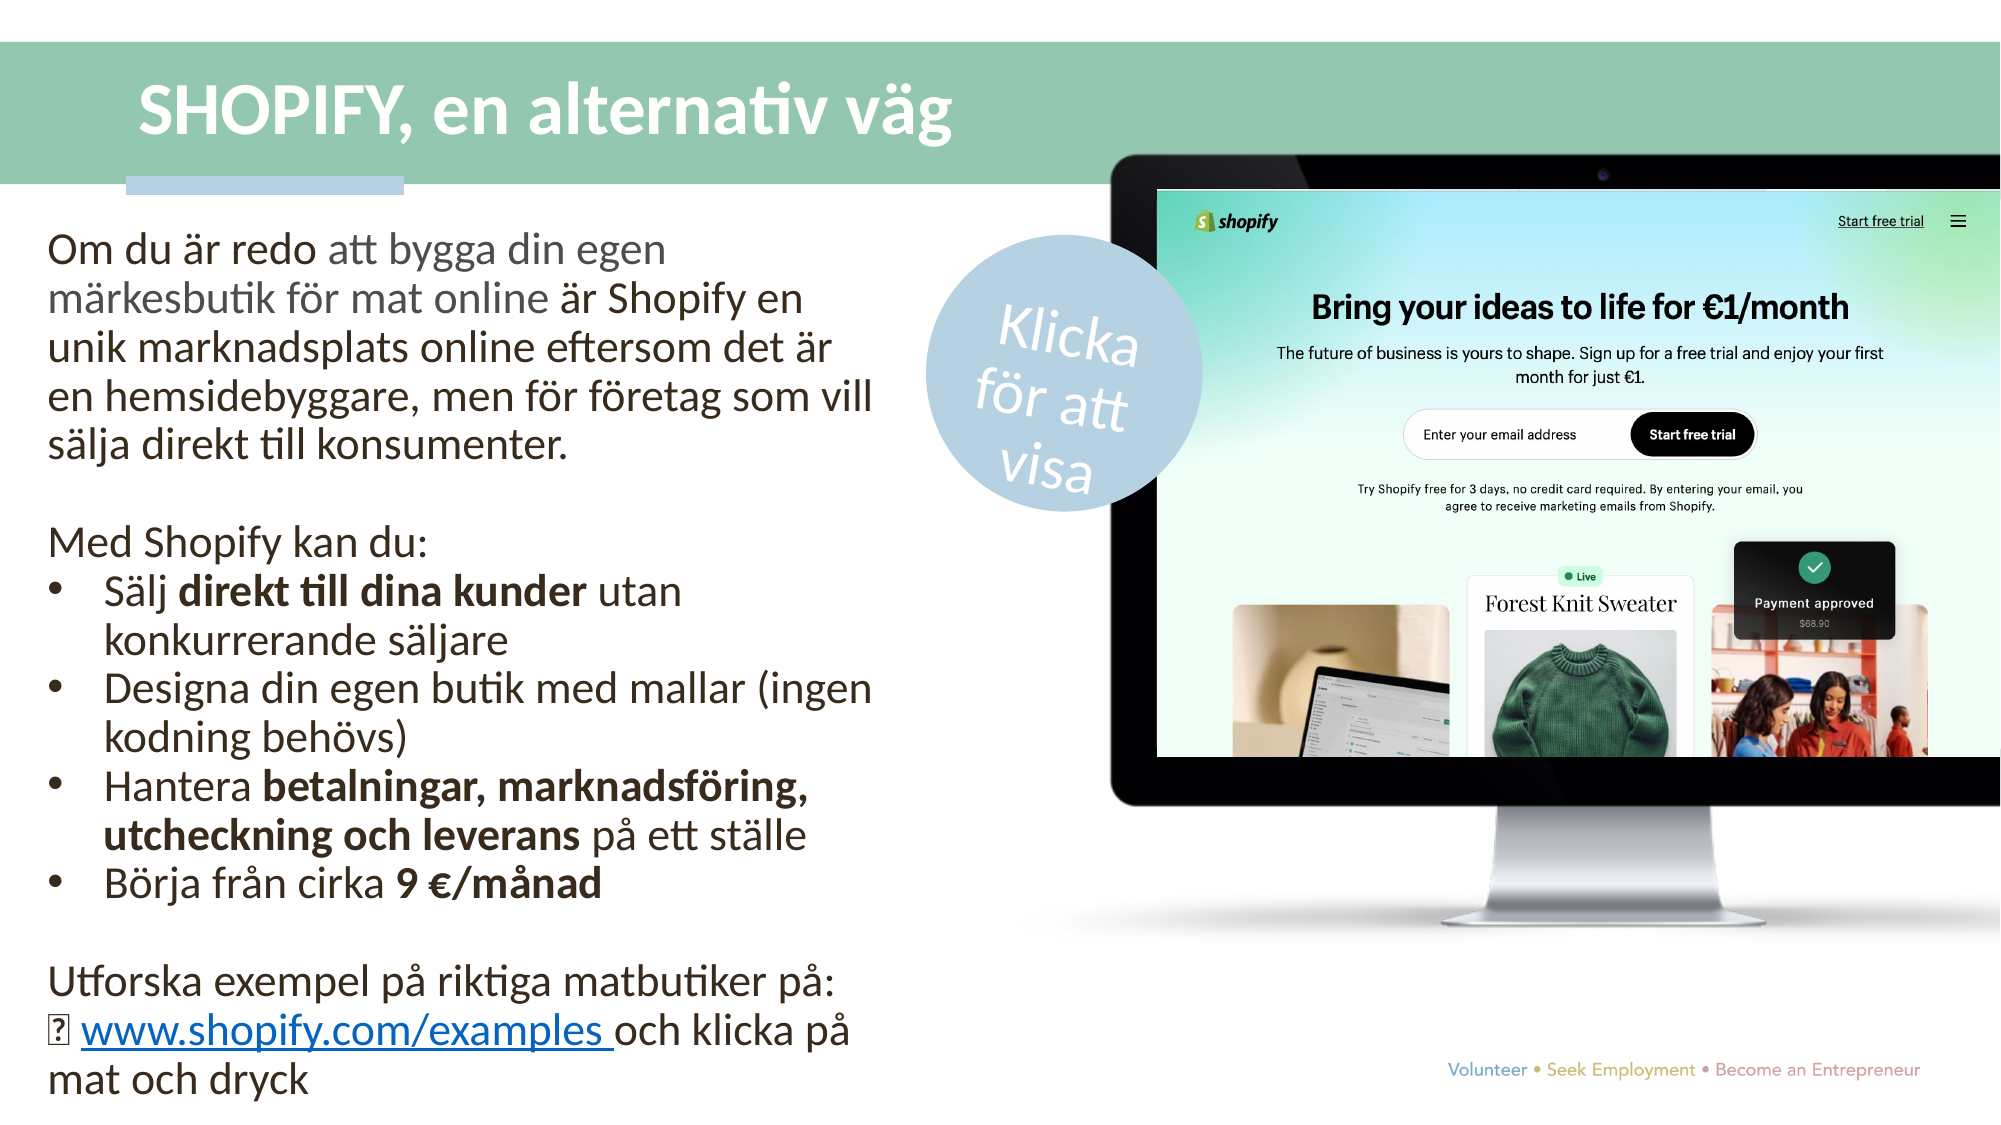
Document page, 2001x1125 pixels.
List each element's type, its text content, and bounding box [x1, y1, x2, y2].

list SHOPIFY, en alternativ väg [123, 51, 1913, 170]
picture [1418, 1046, 1971, 1103]
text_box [973, 140, 2000, 234]
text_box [925, 234, 1203, 512]
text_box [973, 512, 2000, 999]
picture [1157, 140, 2001, 999]
text_box Om du är redo att bygga din egen märkesbutik för mat online är Shopify en unik marknadsplats online eftersom det är en hemsidebyggare, men för företag som vill sälja direkt till konsumenter. Med Shopify kan du: Sälj direkt till dina kunder utan konkurrerande säljare Designa din egen butik med mallar (ingen kodning behövs) Hantera betalningar, marknadsföring, utcheckning och leverans på ett ställe Börja från cirka 9 €/månad Utforska exempel på riktiga matbutiker på: 🌐 www.shopify.com/examples och klicka på mat och dryck [32, 217, 905, 882]
